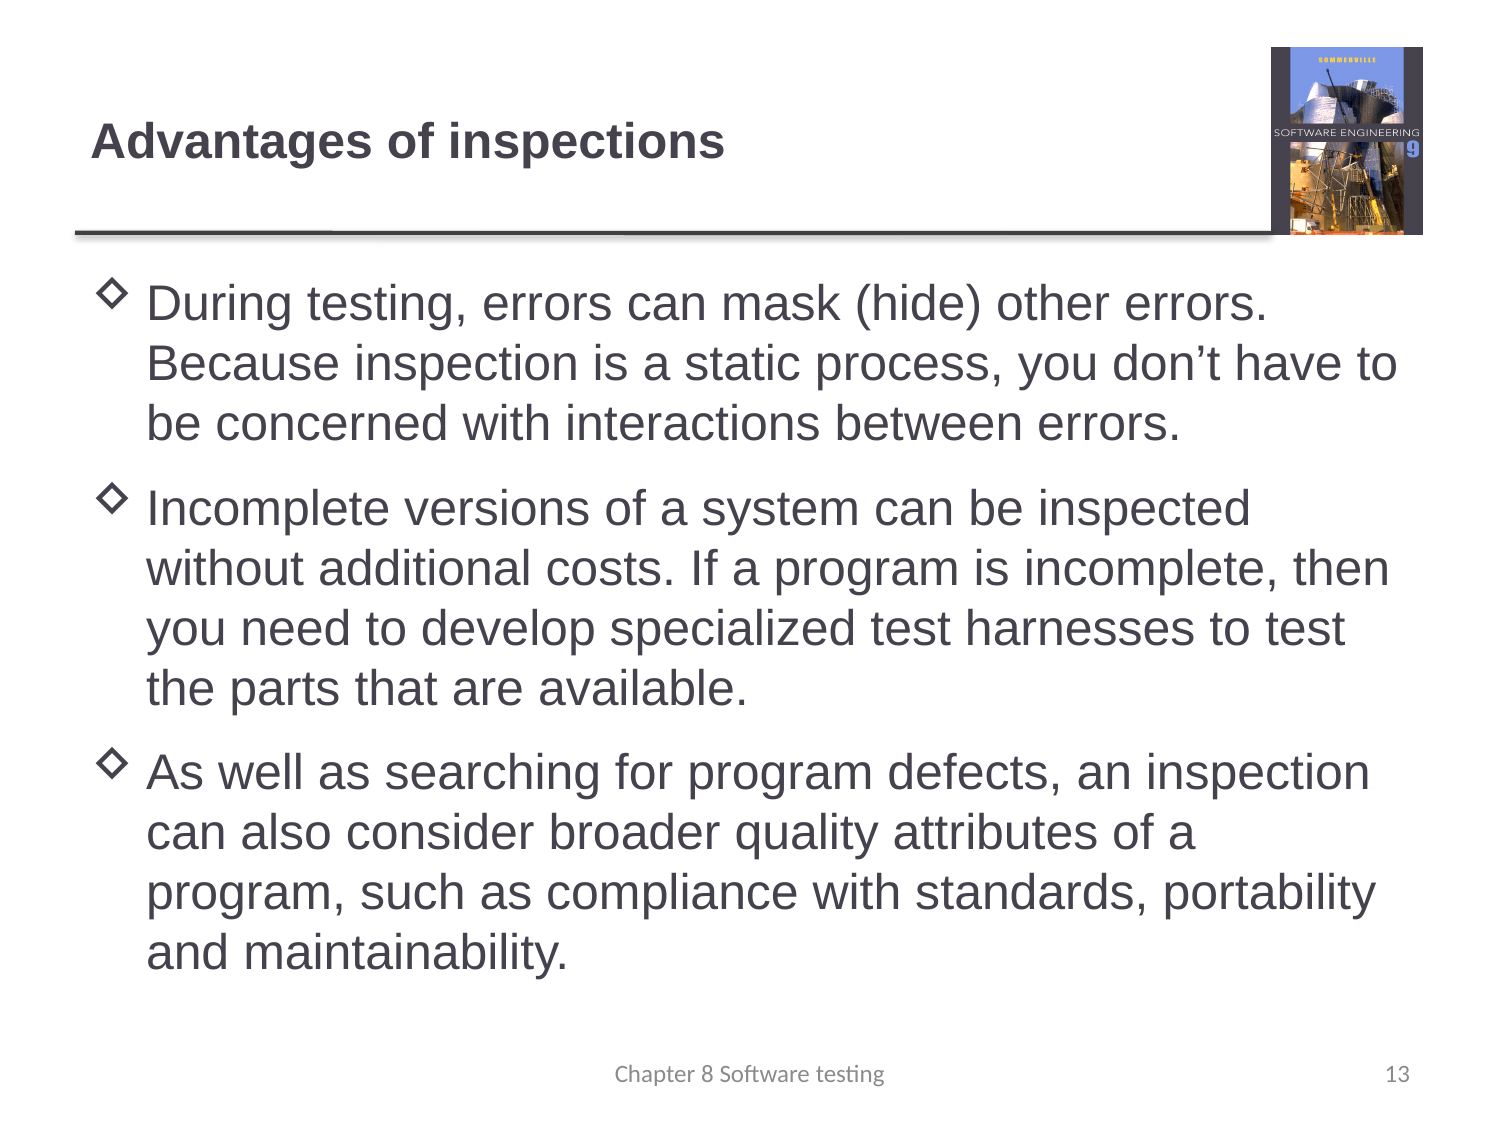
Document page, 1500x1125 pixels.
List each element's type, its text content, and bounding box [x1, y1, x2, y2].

list During testing, errors can mask (hide) other errors. Because inspection is a static process, you don’t have to be concerned with interactions between errors. Incomplete versions of a system can be inspected without additional costs. If a program is incomplete, then you need to develop specialized test harnesses to test the parts that are available. As well as searching for program defects, an inspection can also consider broader quality attributes of a program, such as compliance with standards, portability and maintainability. [75, 262, 1425, 1005]
title Advantages of inspections [74, 44, 1272, 233]
picture [1272, 47, 1423, 235]
footer Chapter 8 Software testing [512, 1042, 988, 1103]
slide_number 13 [1074, 1042, 1425, 1103]
